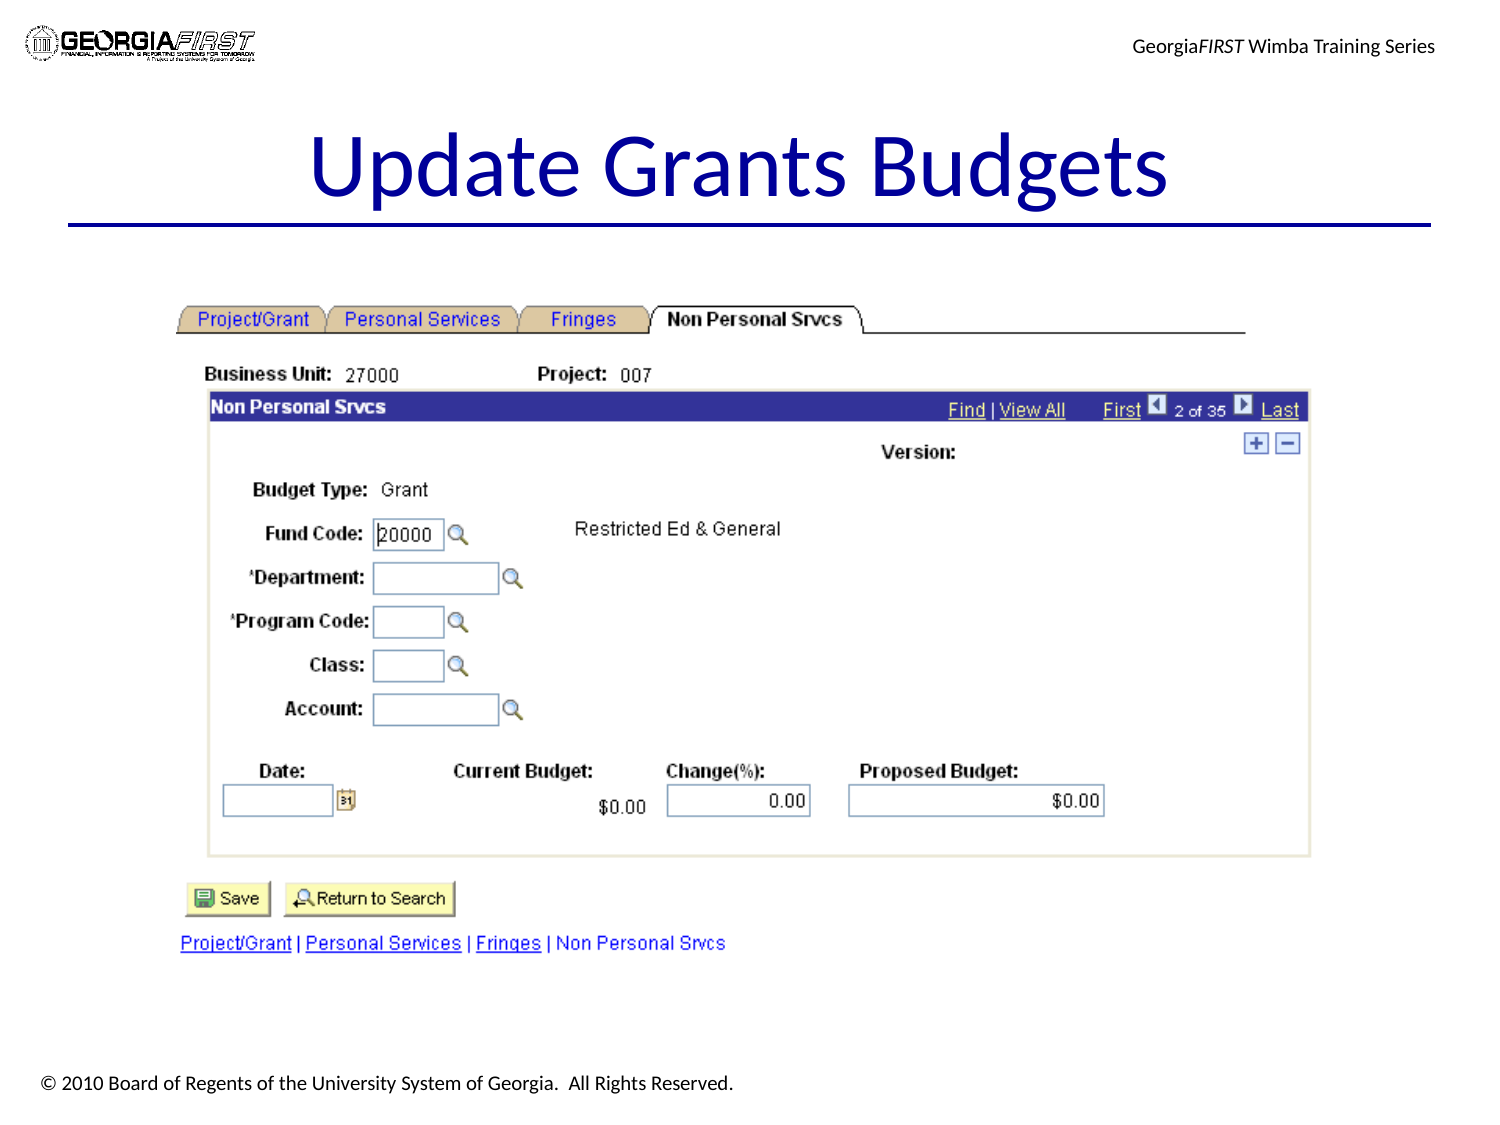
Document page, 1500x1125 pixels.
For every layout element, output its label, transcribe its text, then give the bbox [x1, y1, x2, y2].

title Update Grants Budgets [75, 87, 1425, 233]
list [176, 295, 1324, 973]
picture [24, 24, 255, 63]
